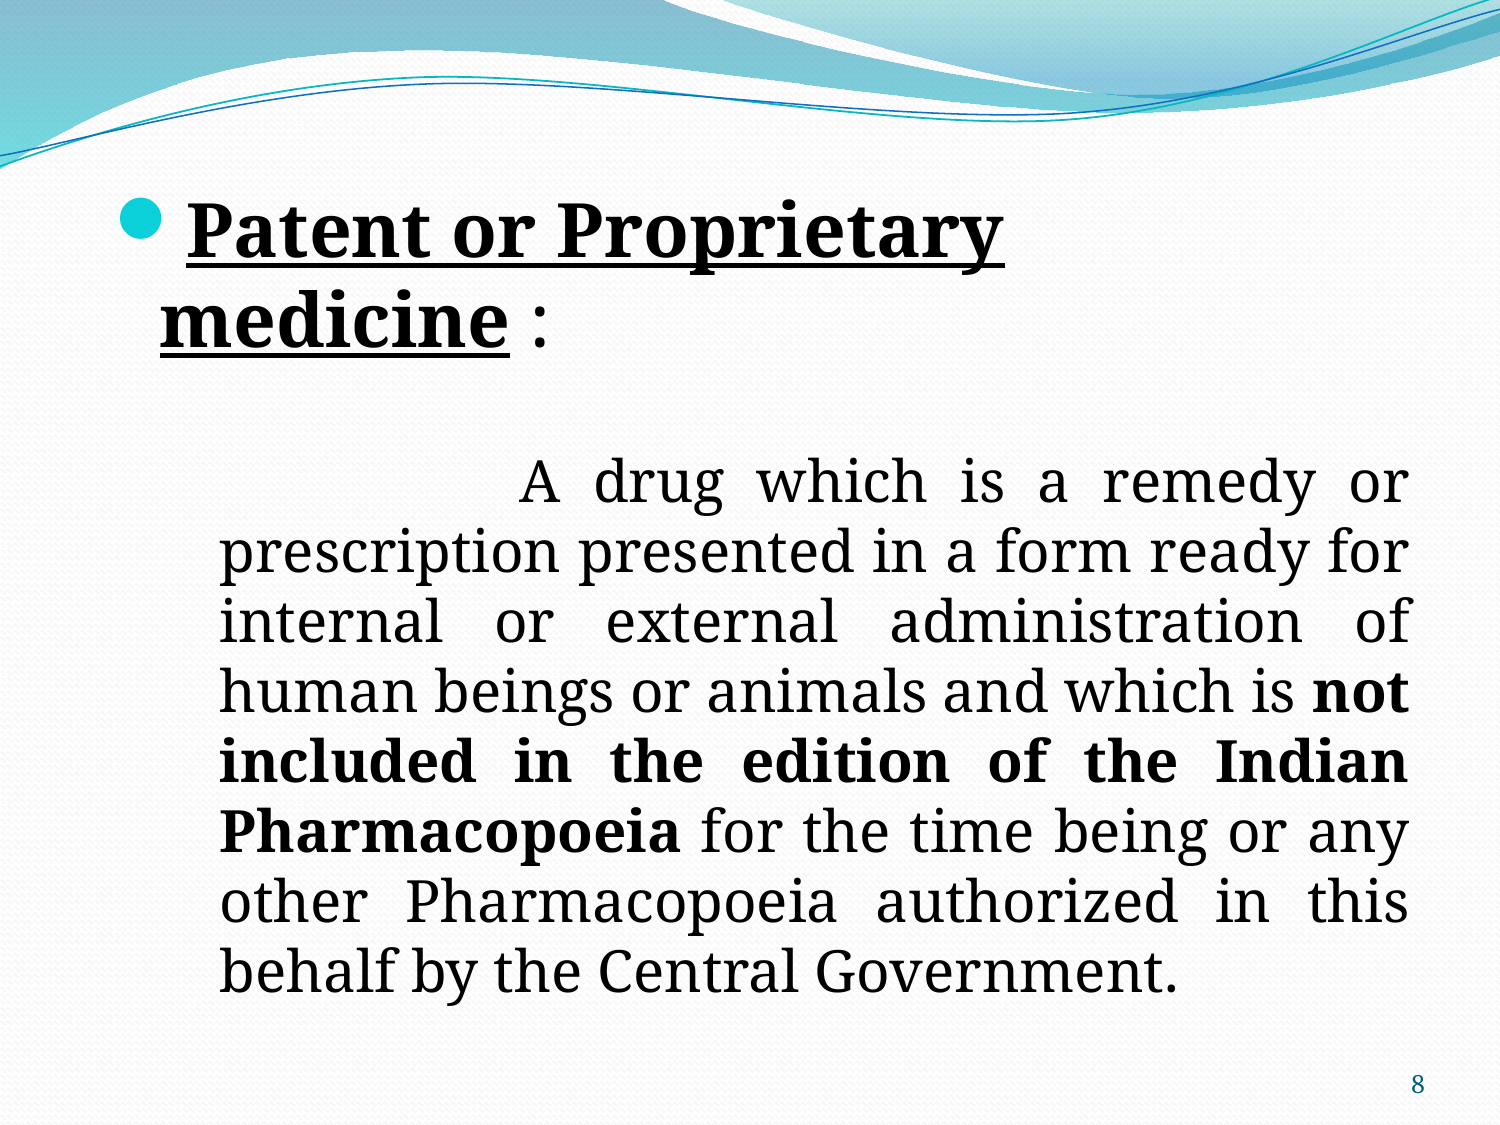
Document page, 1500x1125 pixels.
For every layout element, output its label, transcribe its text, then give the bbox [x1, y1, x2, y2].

list Patent or Proprietary medicine : A drug which is a remedy or prescription presented in a form ready for internal or external administration of human beings or animals and which is not included in the edition of the Indian Pharmacopoeia for the time being or any other Pharmacopoeia authorized in this behalf by the Central Government. [99, 174, 1425, 1125]
slide_number 8 [1299, 1042, 1425, 1103]
